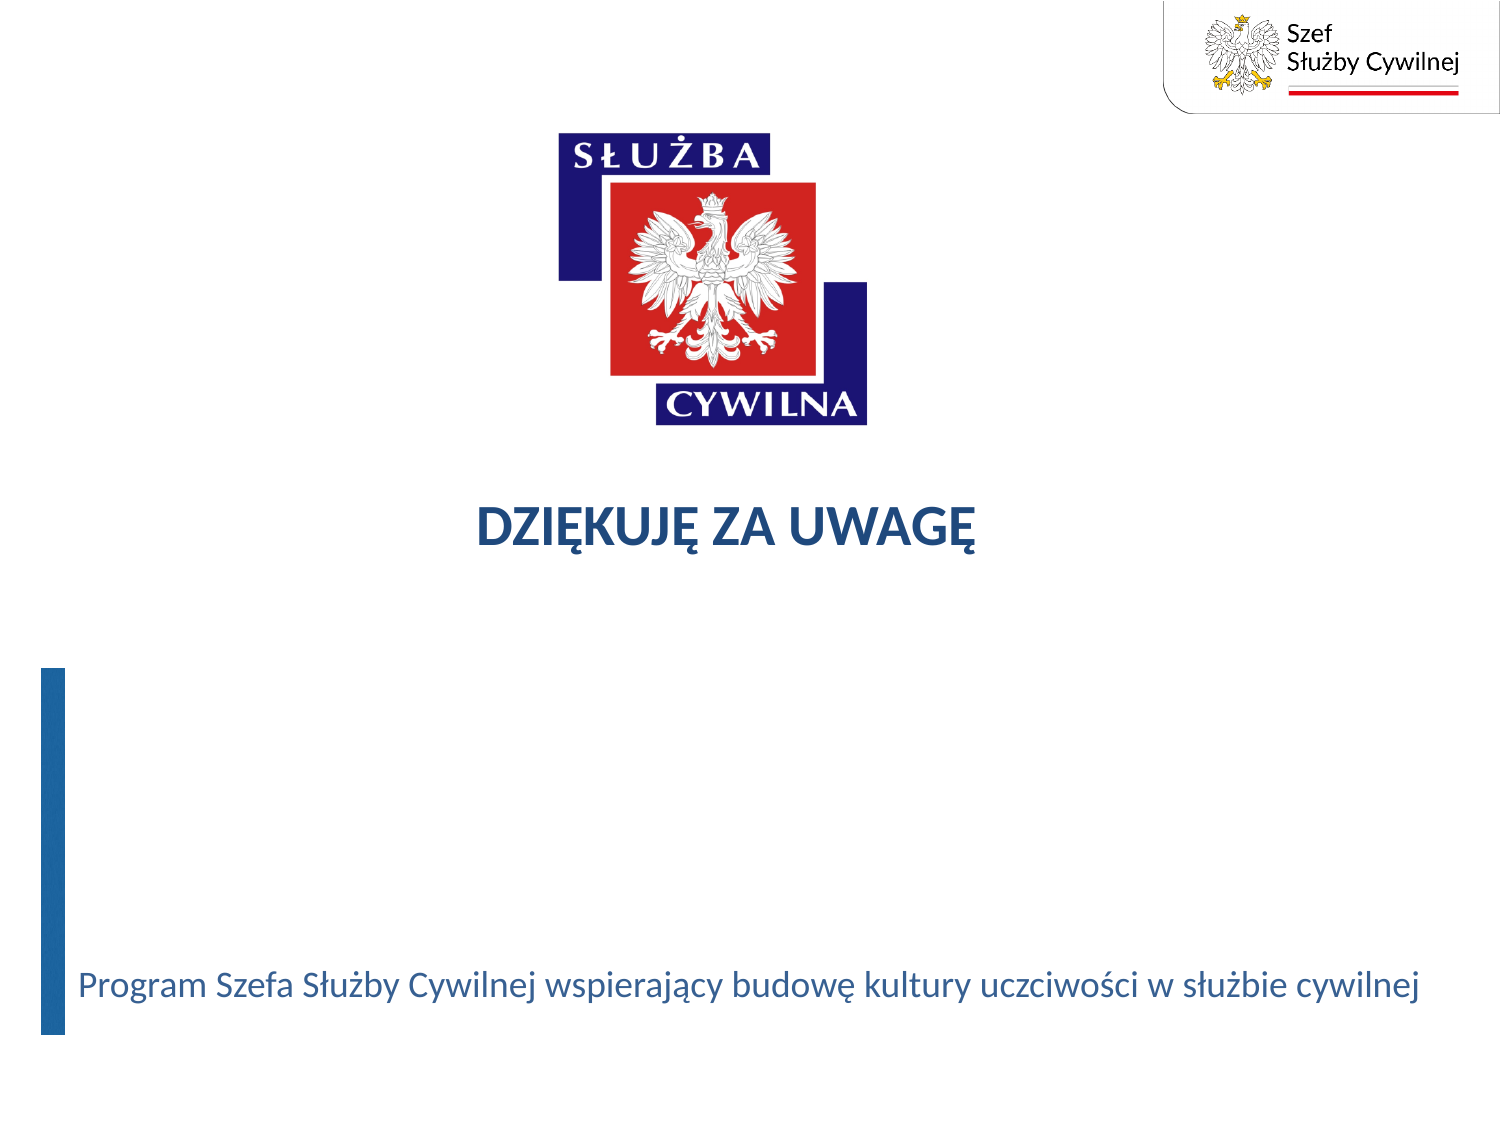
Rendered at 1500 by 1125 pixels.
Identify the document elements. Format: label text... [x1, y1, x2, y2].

picture [1163, 0, 1500, 114]
picture [41, 1012, 65, 1035]
picture [537, 113, 888, 445]
picture [41, 668, 65, 952]
list DZIĘKUJĘ ZA UWAGĘ [271, 479, 1183, 587]
text_box Program Szefa Służby Cywilnej wspierający budowę kultury uczciwości w służbie cywilnej [0, 952, 1500, 1012]
